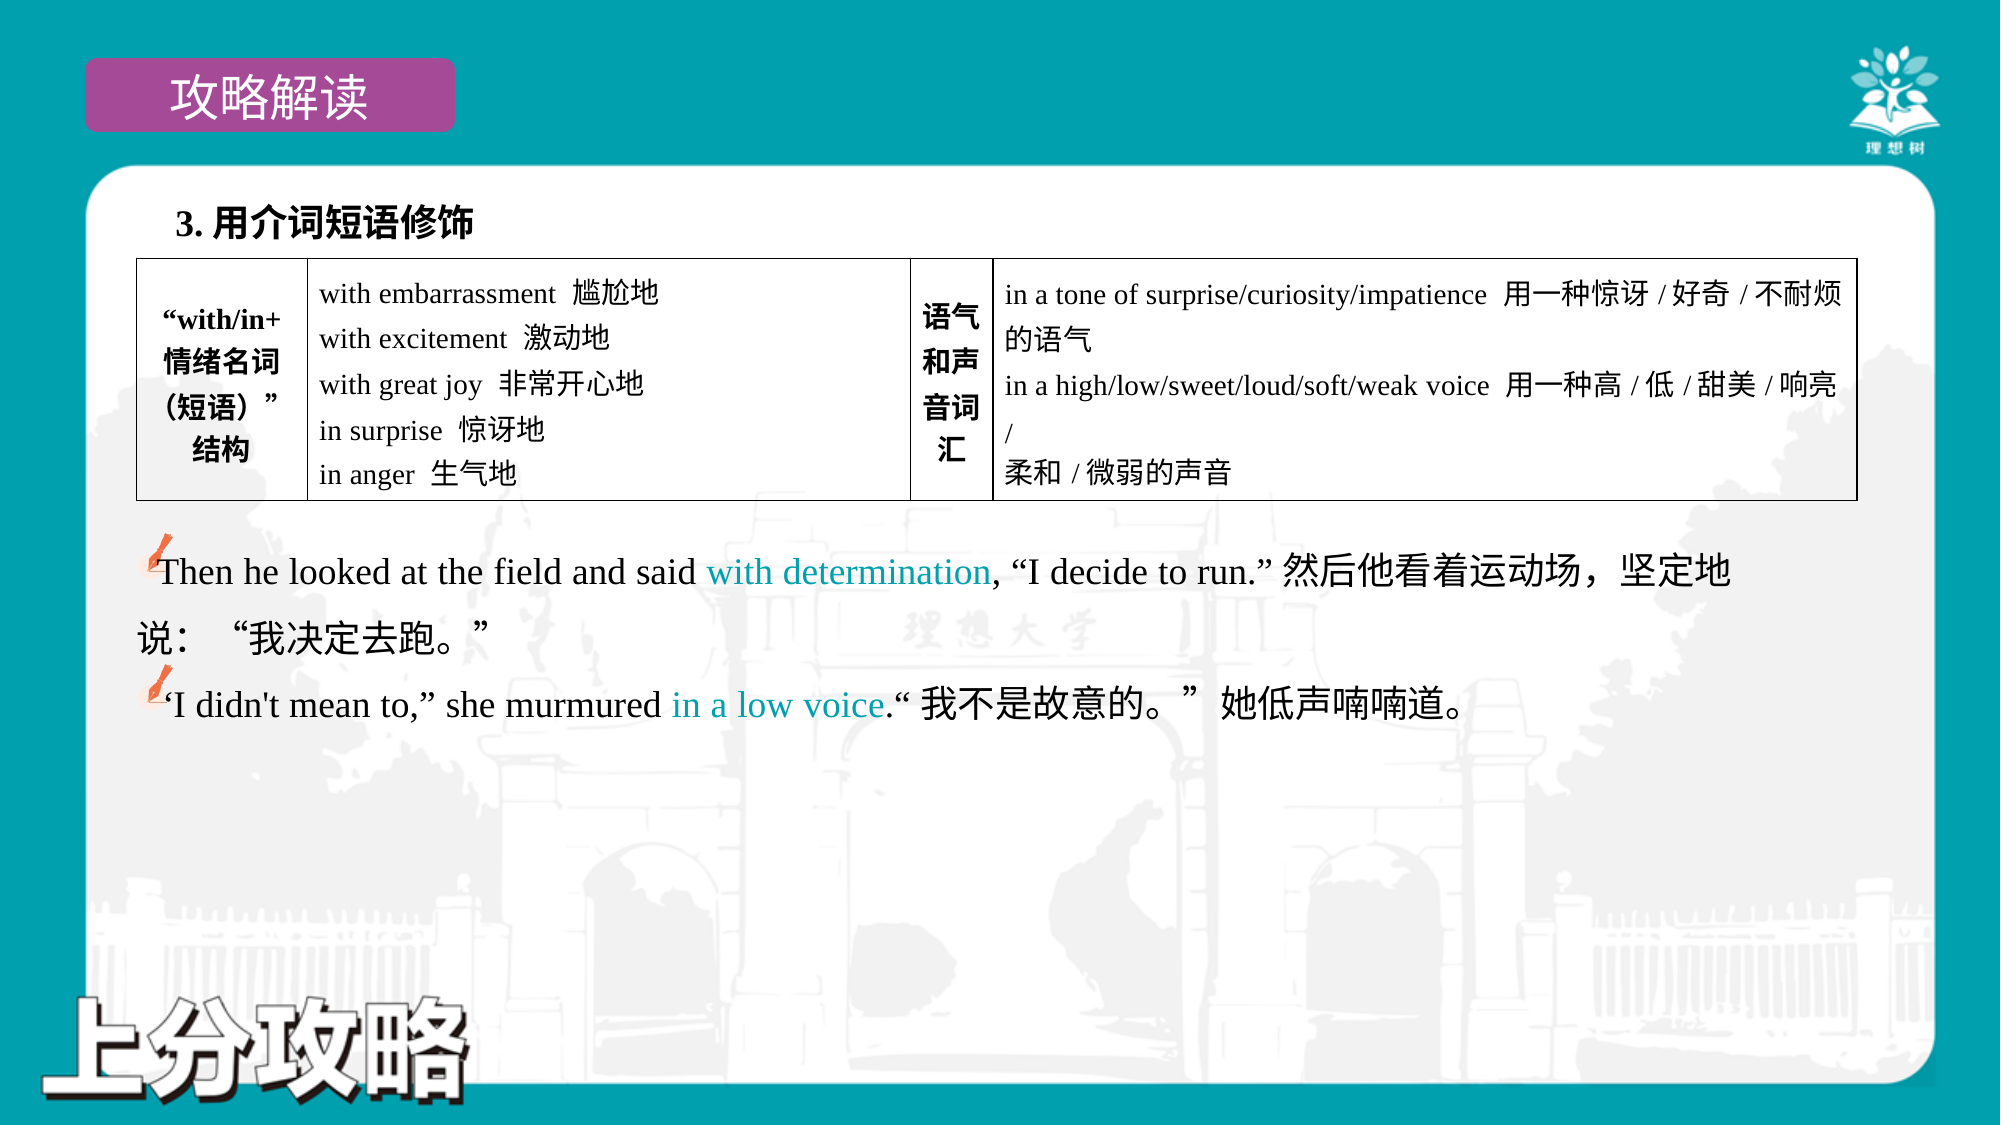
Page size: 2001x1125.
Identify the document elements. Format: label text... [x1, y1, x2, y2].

picture [0, 0, 2000, 1125]
table_header 语气 和声 音词 汇 [911, 259, 992, 500]
text_box Then he looked at the field and said with determination, “I decide to run.”然后他看着运动场，坚定地 说：“我决定去跑。” “I didn't mean to,” she murmured in a low voice.“我不是故意的。”她低声喃喃道。 [136, 522, 1865, 718]
table_header “with/in+ 情绪名词 （短语）” 结构 [137, 259, 307, 500]
text_box 3.用介词短语修饰 [136, 177, 1865, 237]
table_header with embarrassment 尴尬地 with excitement 激动地 with great joy 非常开心地 in surprise 惊讶地 in anger 生气地 [308, 259, 910, 500]
table_header in a tone of surprise/curiosity/impatience 用一种惊讶/好奇/不耐烦 的语气 in a high/low/sweet/loud/soft/weak voice 用一种高/低/甜美/响亮/ 柔和/微弱的声音 [994, 259, 1856, 500]
